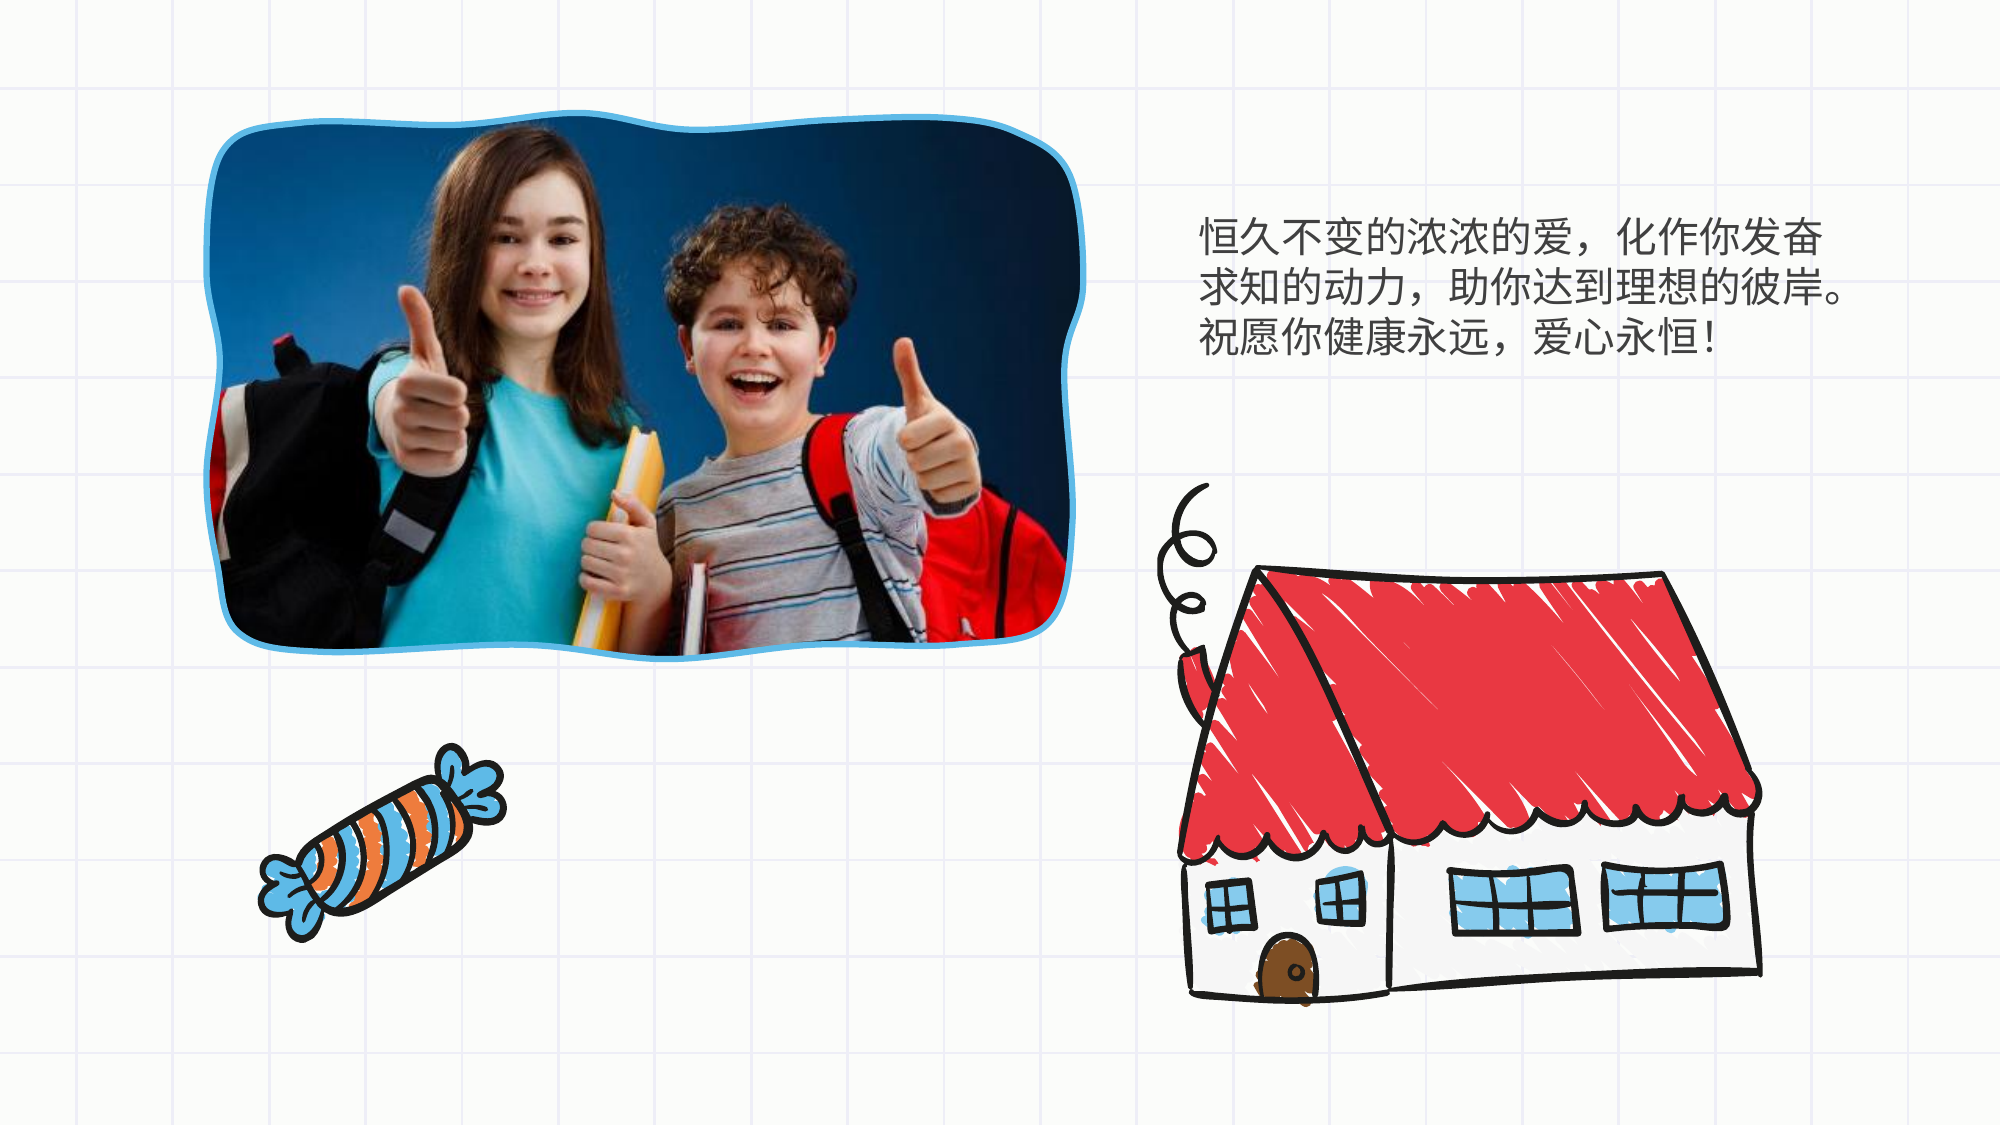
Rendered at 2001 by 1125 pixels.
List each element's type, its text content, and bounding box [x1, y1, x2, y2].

picture [1157, 482, 1764, 1008]
picture [206, 112, 1084, 660]
picture [240, 784, 522, 896]
text_box 恒久不变的浓浓的爱，化作你发奋求知的动力，助你达到理想的彼岸。祝愿你健康永远，爱心永恒！ [1183, 203, 1861, 369]
